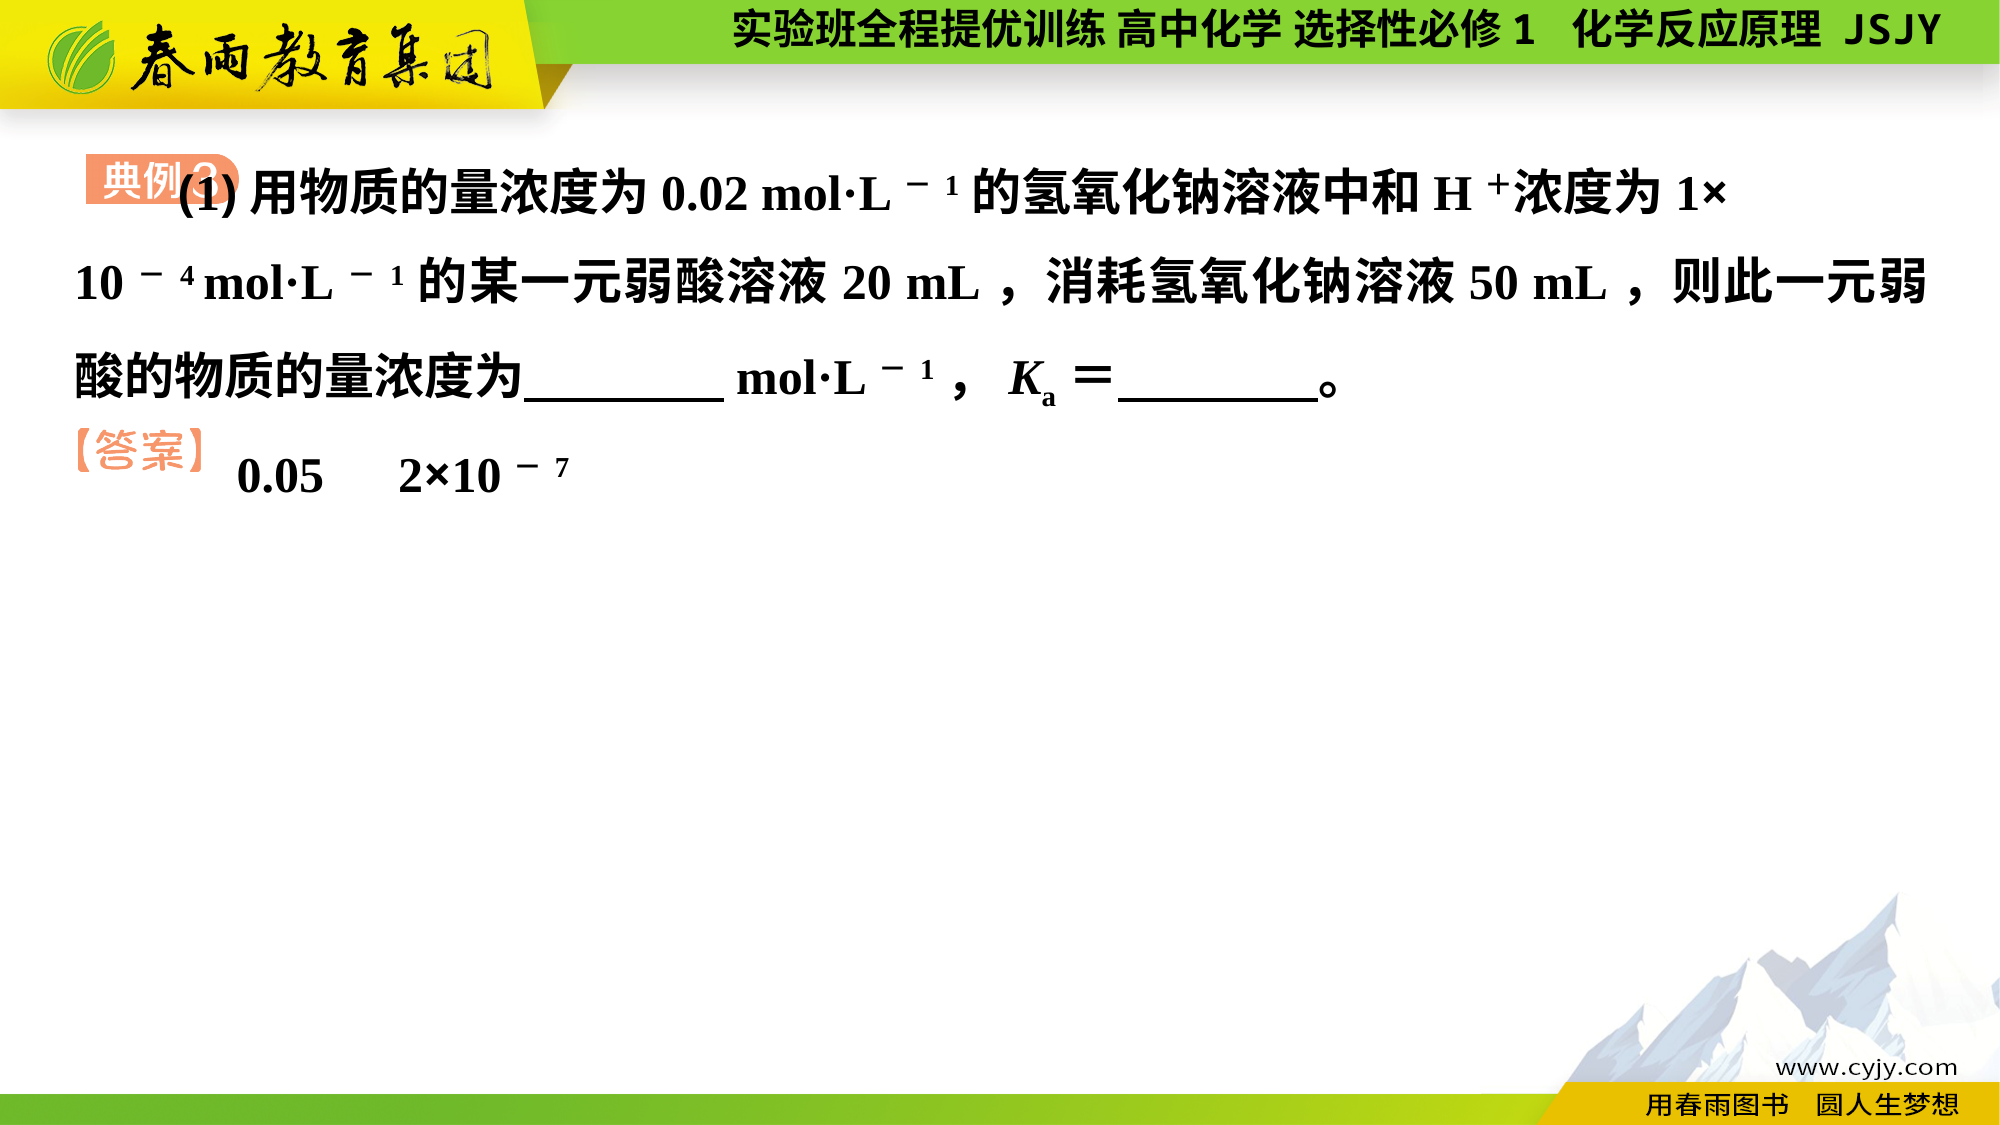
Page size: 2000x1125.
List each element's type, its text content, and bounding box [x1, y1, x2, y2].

list (1)用物质的量浓度为0.02 mol·L－1的氢氧化钠溶液中和H＋浓度为1× 10－4 mol·L－1的某一元弱酸溶液20 mL，消耗氢氧化钠溶液50 mL，则此一元弱酸的物质的量浓度为 mol·L－1，Ka＝ 。 0.05 2×10－7 [59, 122, 1944, 502]
picture [0, 0, 2000, 1125]
